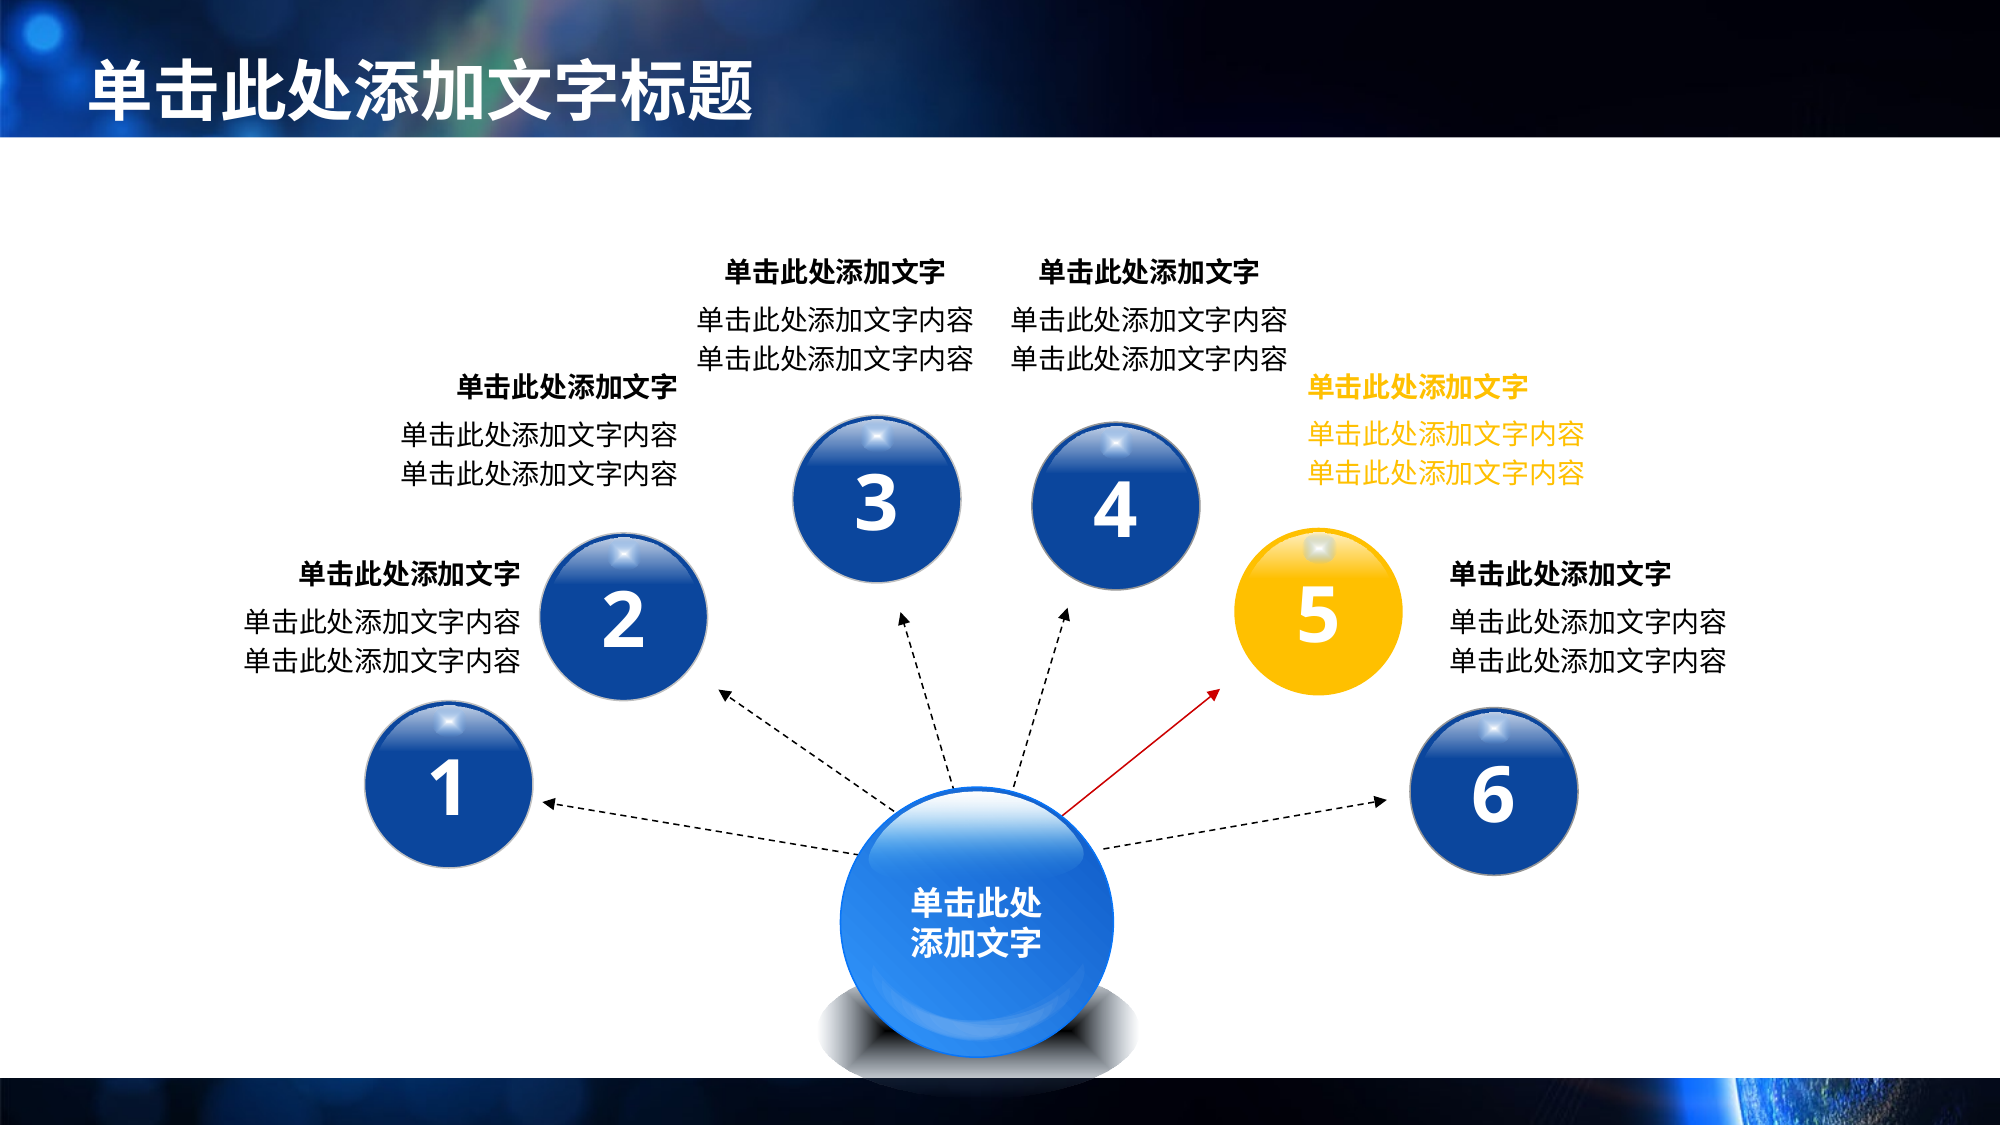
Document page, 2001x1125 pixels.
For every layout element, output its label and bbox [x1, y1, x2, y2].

text_box [1031, 422, 1200, 590]
text_box [649, 247, 963, 385]
text_box [539, 532, 708, 603]
picture [0, 0, 2000, 137]
text_box [164, 549, 536, 687]
text_box [816, 787, 1140, 1098]
text_box [963, 247, 1336, 385]
text_box [1435, 549, 1806, 687]
text_box [1409, 707, 1579, 876]
picture [0, 1078, 2000, 1125]
text_box [539, 603, 1381, 874]
text_box [792, 415, 962, 583]
text_box [1292, 361, 1664, 499]
text_box [321, 362, 693, 500]
text_box [364, 700, 533, 868]
text_box [1234, 527, 1403, 696]
